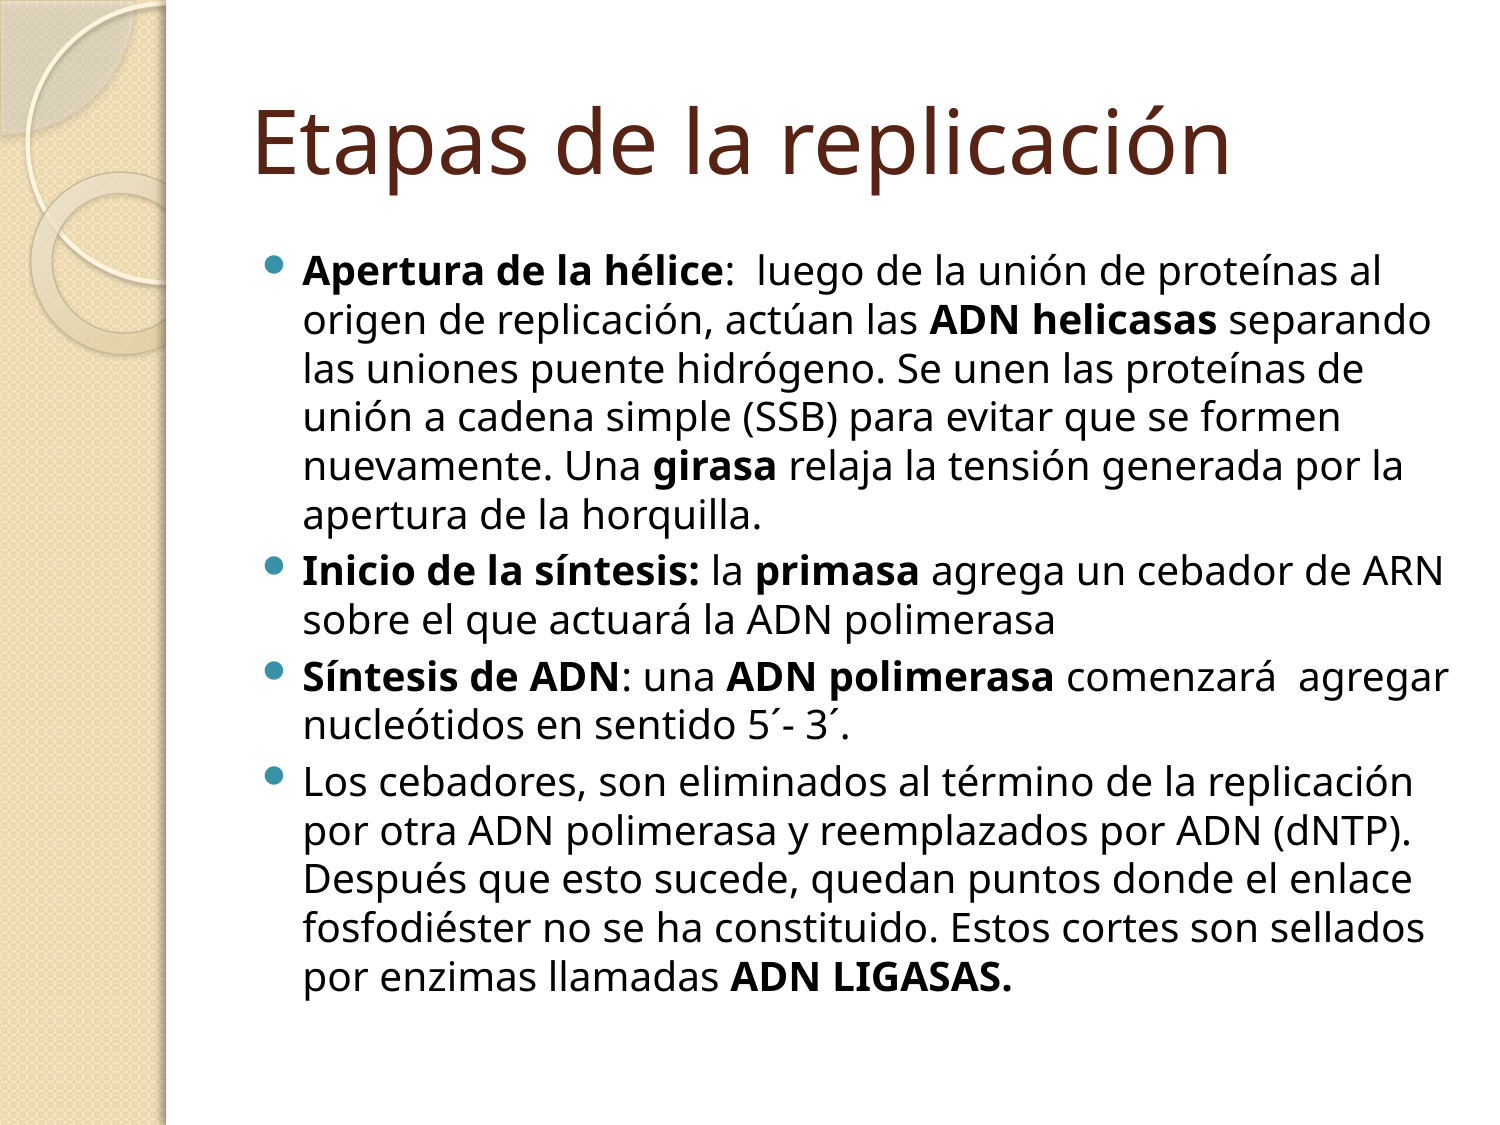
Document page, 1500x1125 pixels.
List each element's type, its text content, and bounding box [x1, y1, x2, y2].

list Apertura de la hélice: luego de la unión de proteínas al origen de replicación, actúan las ADN helicasas separando las uniones puente hidrógeno. Se unen las proteínas de unión a cadena simple (SSB) para evitar que se formen nuevamente. Una girasa relaja la tensión generada por la apertura de la horquilla. Inicio de la síntesis: la primasa agrega un cebador de ARN sobre el que actuará la ADN polimerasa Síntesis de ADN: una ADN polimerasa comenzará agregar nucleótidos en sentido 5´- 3´. Los cebadores, son eliminados al término de la replicación por otra ADN polimerasa y reemplazados por ADN (dNTP). Después que esto sucede, quedan puntos donde el enlace fosfodiéster no se ha constituido. Estos cortes son sellados por enzimas llamadas ADN LIGASAS. [235, 237, 1466, 1025]
title Etapas de la replicación [235, 45, 1466, 233]
